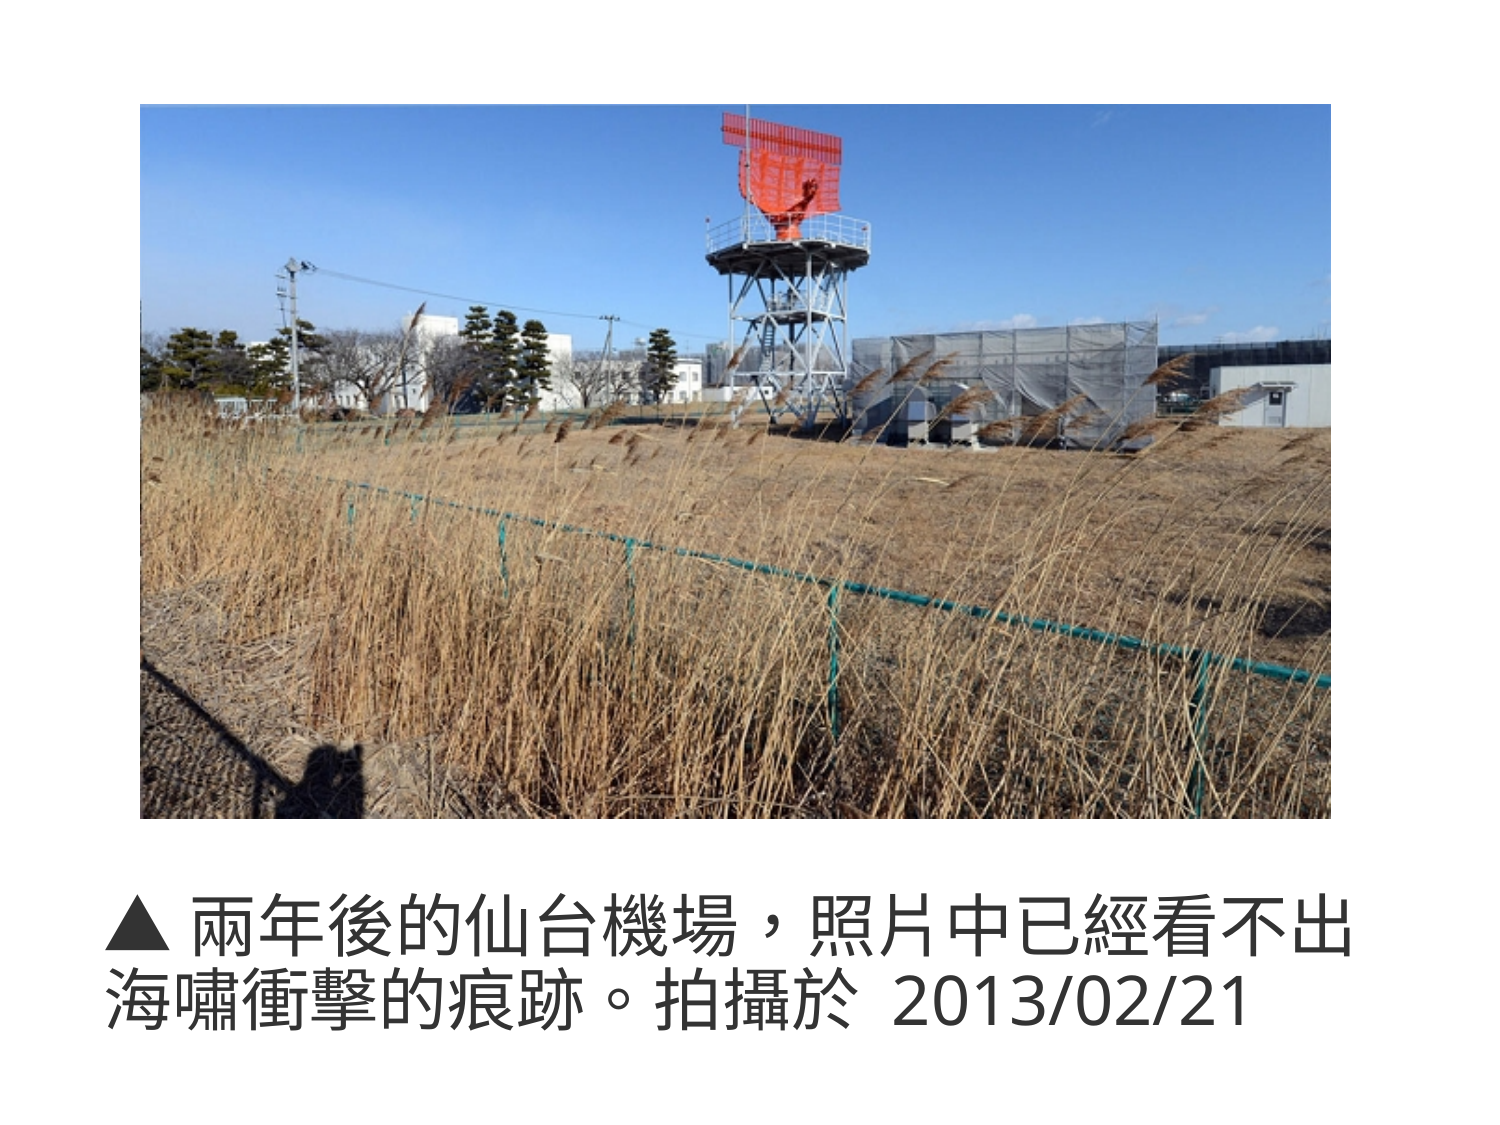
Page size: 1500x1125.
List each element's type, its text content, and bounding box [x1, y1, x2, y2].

title ▲兩年後的仙台機場，照片中已經看不出海嘯衝擊的痕跡。拍攝於 2013/02/21 [88, 857, 1383, 1075]
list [140, 104, 1331, 819]
